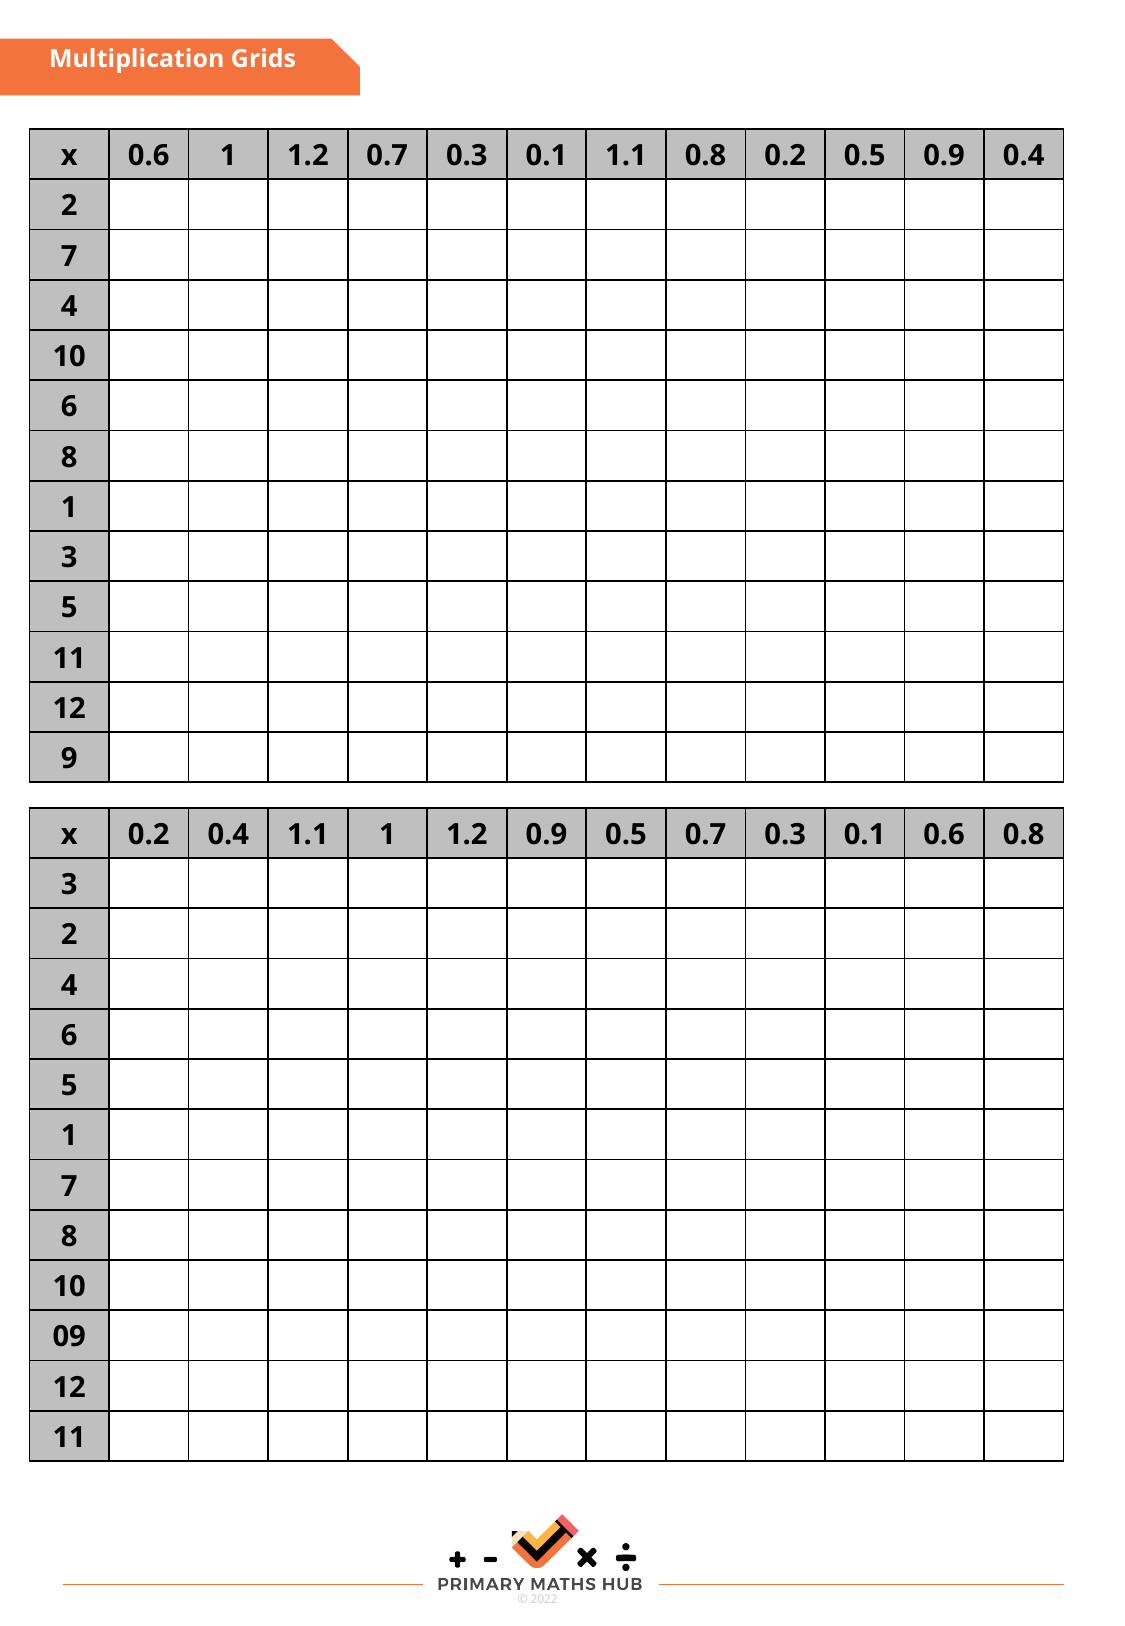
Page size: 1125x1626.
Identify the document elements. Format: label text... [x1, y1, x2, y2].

table_cell [508, 1010, 585, 1058]
table_cell [508, 632, 585, 681]
table_cell [349, 959, 426, 1008]
table_cell [985, 909, 1063, 958]
table_header 0.8 [667, 130, 745, 178]
table_cell 09 [30, 1311, 108, 1360]
table_cell [985, 632, 1063, 681]
table_header 0.5 [826, 130, 904, 178]
table_cell [587, 1110, 665, 1159]
table_cell [110, 1311, 188, 1360]
table_cell [189, 683, 267, 731]
table_cell [428, 959, 506, 1008]
table_cell [269, 331, 347, 379]
table_cell [905, 1110, 983, 1159]
table_cell [349, 733, 426, 781]
table_cell [349, 1261, 426, 1309]
table_cell [269, 1311, 347, 1360]
table_cell [746, 331, 824, 379]
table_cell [508, 1412, 585, 1460]
table_cell [189, 582, 267, 631]
table_cell [587, 683, 665, 731]
table_cell [667, 1010, 745, 1058]
table_cell [349, 1311, 426, 1360]
table_cell [746, 431, 824, 480]
table_cell [826, 230, 904, 279]
table_cell [189, 1010, 267, 1058]
table_cell [667, 532, 745, 580]
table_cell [30, 1361, 108, 1410]
table_cell [349, 381, 426, 430]
table_header 0.5 [587, 809, 665, 857]
table_cell [587, 1211, 665, 1259]
table_cell 8 [30, 431, 108, 480]
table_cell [428, 1412, 506, 1460]
table_cell [428, 381, 506, 430]
table_cell [985, 1010, 1063, 1058]
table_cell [428, 1361, 506, 1410]
table_cell [746, 733, 824, 781]
table_cell [667, 1110, 745, 1159]
table_cell [826, 1060, 904, 1108]
table_cell 6 [30, 381, 108, 430]
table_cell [269, 1361, 347, 1410]
table_cell [985, 180, 1063, 229]
table_cell [587, 909, 665, 958]
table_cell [30, 1412, 108, 1460]
table_cell [428, 482, 506, 530]
table_cell [905, 381, 983, 430]
table_cell [905, 909, 983, 958]
table_cell [269, 1160, 347, 1209]
table_cell [905, 582, 983, 631]
table_cell [110, 281, 188, 329]
table_cell [985, 431, 1063, 480]
table_cell [905, 1261, 983, 1309]
table_cell [269, 281, 347, 329]
table_cell [905, 1010, 983, 1058]
table_cell [667, 482, 745, 530]
table_cell [189, 381, 267, 430]
table_cell [746, 1010, 824, 1058]
table_cell [110, 331, 188, 379]
table_cell [269, 431, 347, 480]
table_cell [189, 1412, 267, 1460]
table_cell [110, 1110, 188, 1159]
table_cell [746, 281, 824, 329]
table_cell [110, 431, 188, 480]
table_cell [667, 1211, 745, 1259]
table_cell [110, 859, 188, 907]
table_cell [905, 331, 983, 379]
table_cell [746, 1211, 824, 1259]
table_cell [746, 180, 824, 229]
table_header 0.7 [349, 130, 426, 178]
table_cell [905, 532, 983, 580]
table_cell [667, 1311, 745, 1360]
table_cell [110, 582, 188, 631]
table_cell [189, 1261, 267, 1309]
table_header 0.6 [110, 130, 188, 178]
table_cell [110, 532, 188, 580]
table_cell [985, 582, 1063, 631]
table_cell [746, 230, 824, 279]
table_cell [905, 632, 983, 681]
table_cell 8 [30, 1211, 108, 1259]
table_cell [428, 733, 506, 781]
table_cell [189, 859, 267, 907]
table_cell [428, 431, 506, 480]
table_cell [349, 683, 426, 731]
table_cell [349, 331, 426, 379]
table_cell 10 [30, 1261, 108, 1309]
table_cell [110, 1160, 188, 1209]
table_header 0.7 [667, 809, 745, 857]
table_cell [508, 1211, 585, 1259]
table_cell [826, 431, 904, 480]
table_header x [30, 130, 108, 178]
table_cell [985, 331, 1063, 379]
table_cell [349, 582, 426, 631]
table_cell 7 [30, 230, 108, 279]
text_box Multiplication Grids [0, 37, 361, 97]
table_cell [985, 1261, 1063, 1309]
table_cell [189, 1361, 267, 1410]
table_cell 5 [30, 1060, 108, 1108]
table_cell [587, 482, 665, 530]
table_cell [667, 331, 745, 379]
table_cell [746, 1311, 824, 1360]
table_cell 5 [30, 582, 108, 631]
table_cell [508, 180, 585, 229]
picture [432, 1512, 648, 1597]
table_cell [826, 582, 904, 631]
table_cell [587, 431, 665, 480]
table_cell [269, 532, 347, 580]
table_cell [746, 1110, 824, 1159]
table_cell [269, 482, 347, 530]
table_cell [189, 1110, 267, 1159]
table_header 0.9 [905, 130, 983, 178]
table_cell [269, 733, 347, 781]
table_cell [746, 683, 824, 731]
table_cell [905, 683, 983, 731]
table_cell [826, 859, 904, 907]
table_cell [826, 909, 904, 958]
table_cell [826, 281, 904, 329]
table_cell [746, 909, 824, 958]
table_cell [269, 1412, 347, 1460]
table_cell [428, 1211, 506, 1259]
table_cell [508, 683, 585, 731]
table_cell [667, 683, 745, 731]
table_cell [428, 532, 506, 580]
table_cell [746, 532, 824, 580]
table_cell [110, 733, 188, 781]
table_cell [508, 331, 585, 379]
table_header 0.9 [508, 809, 585, 857]
table_cell [349, 1010, 426, 1058]
table_cell [349, 532, 426, 580]
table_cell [110, 1361, 188, 1410]
table_cell [985, 381, 1063, 430]
table_cell [667, 281, 745, 329]
table_cell [905, 959, 983, 1008]
table_cell [587, 733, 665, 781]
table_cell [746, 1361, 824, 1410]
table_cell 2 [30, 909, 108, 958]
table_cell [428, 230, 506, 279]
table_cell [826, 1110, 904, 1159]
table_cell [826, 331, 904, 379]
text_box © 2022 [429, 1584, 646, 1614]
table_header 1.2 [428, 809, 506, 857]
table_cell [428, 683, 506, 731]
table_cell [508, 1160, 585, 1209]
table_cell [110, 381, 188, 430]
table_cell [110, 959, 188, 1008]
table_cell [110, 1261, 188, 1309]
table_header 0.2 [110, 809, 188, 857]
table_cell [826, 1160, 904, 1209]
table_cell [189, 431, 267, 480]
table_cell [746, 381, 824, 430]
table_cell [826, 1311, 904, 1360]
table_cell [667, 1412, 745, 1460]
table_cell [667, 1361, 745, 1410]
table_cell [349, 909, 426, 958]
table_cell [985, 1311, 1063, 1360]
table_cell [587, 281, 665, 329]
table_cell [189, 331, 267, 379]
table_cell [587, 1361, 665, 1410]
table_header 0.3 [428, 130, 506, 178]
table_header 1.1 [269, 809, 347, 857]
table_cell 9 [30, 733, 108, 781]
table_cell [826, 733, 904, 781]
table_cell [985, 532, 1063, 580]
table_cell [508, 482, 585, 530]
table_cell [826, 1010, 904, 1058]
table_cell [826, 532, 904, 580]
table_cell [269, 582, 347, 631]
table_cell [508, 733, 585, 781]
table_cell [110, 180, 188, 229]
table_cell [985, 959, 1063, 1008]
table_cell [508, 582, 585, 631]
table_cell 12 [30, 683, 108, 731]
table_cell [269, 959, 347, 1008]
table_cell [428, 180, 506, 229]
table_cell [189, 230, 267, 279]
table_cell [110, 683, 188, 731]
table_cell 11 [30, 632, 108, 681]
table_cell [428, 1311, 506, 1360]
table_cell [110, 632, 188, 681]
table_cell [667, 1261, 745, 1309]
table_cell [826, 683, 904, 731]
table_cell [985, 1412, 1063, 1460]
table_cell 1 [30, 482, 108, 530]
table_cell [985, 1160, 1063, 1209]
table_cell [428, 909, 506, 958]
table_header 0.4 [985, 130, 1063, 178]
table_cell [985, 859, 1063, 907]
table_cell [905, 1211, 983, 1259]
table_cell [428, 859, 506, 907]
table_cell [189, 909, 267, 958]
table_cell [985, 733, 1063, 781]
table_cell [587, 582, 665, 631]
table_cell [269, 1261, 347, 1309]
table_cell [667, 1060, 745, 1108]
table_cell [508, 1110, 585, 1159]
table_cell [189, 1211, 267, 1259]
table_cell [905, 281, 983, 329]
table_cell [269, 1010, 347, 1058]
table_cell [905, 859, 983, 907]
table_cell [189, 1160, 267, 1209]
table_cell [667, 959, 745, 1008]
table_cell [508, 1060, 585, 1108]
table_cell [667, 632, 745, 681]
table_cell [269, 1060, 347, 1108]
table_cell [428, 1160, 506, 1209]
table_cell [587, 1311, 665, 1360]
table_header 0.1 [508, 130, 585, 178]
table_cell [587, 859, 665, 907]
table_cell [189, 632, 267, 681]
table_cell [508, 230, 585, 279]
table_cell [110, 482, 188, 530]
table_cell [587, 1261, 665, 1309]
table_cell [826, 180, 904, 229]
table_cell [349, 1060, 426, 1108]
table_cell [826, 1361, 904, 1410]
table_cell [349, 482, 426, 530]
table_cell [587, 1010, 665, 1058]
table_header 0.1 [826, 809, 904, 857]
table_cell [905, 431, 983, 480]
table_cell [269, 1211, 347, 1259]
table_header 0.3 [746, 809, 824, 857]
table_cell [269, 632, 347, 681]
table_header 0.4 [189, 809, 267, 857]
table_cell [826, 1211, 904, 1259]
table_cell [587, 1060, 665, 1108]
table_cell [746, 1160, 824, 1209]
table_cell [746, 582, 824, 631]
table_cell [667, 230, 745, 279]
table_cell [905, 482, 983, 530]
table_cell [110, 1010, 188, 1058]
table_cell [985, 1361, 1063, 1410]
table_cell [985, 1110, 1063, 1159]
table_cell [905, 180, 983, 229]
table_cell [905, 1311, 983, 1360]
table_cell [508, 532, 585, 580]
table_cell [428, 1010, 506, 1058]
table_cell [905, 1060, 983, 1108]
table_cell [269, 859, 347, 907]
table_header x [30, 809, 108, 857]
table_header 1.2 [269, 130, 347, 178]
table_cell [428, 632, 506, 681]
table_cell [508, 431, 585, 480]
table_cell [110, 1211, 188, 1259]
table_cell [189, 1311, 267, 1360]
table_cell [428, 1110, 506, 1159]
table_cell [587, 959, 665, 1008]
table_cell [667, 909, 745, 958]
table_header 0.6 [905, 809, 983, 857]
table_cell 3 [30, 532, 108, 580]
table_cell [905, 1361, 983, 1410]
table_cell [349, 1110, 426, 1159]
table_cell [349, 431, 426, 480]
table_cell [667, 733, 745, 781]
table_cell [349, 1412, 426, 1460]
table_cell [667, 582, 745, 631]
table_cell [587, 331, 665, 379]
table_cell [985, 281, 1063, 329]
table_cell [189, 532, 267, 580]
table_header 0.2 [746, 130, 824, 178]
table_cell 6 [30, 1010, 108, 1058]
table_header 0.8 [985, 809, 1063, 857]
table_cell [985, 1060, 1063, 1108]
table_cell [826, 959, 904, 1008]
table_cell [349, 1211, 426, 1259]
table_cell [349, 180, 426, 229]
table_cell [905, 230, 983, 279]
table_cell [667, 1160, 745, 1209]
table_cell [349, 1361, 426, 1410]
table_cell [587, 230, 665, 279]
table_cell [428, 1261, 506, 1309]
table_cell [189, 1060, 267, 1108]
table_cell [667, 431, 745, 480]
table_cell [110, 1060, 188, 1108]
table_cell [269, 381, 347, 430]
table_cell [428, 1060, 506, 1108]
table_cell [508, 281, 585, 329]
table_cell [189, 281, 267, 329]
table_cell [508, 1261, 585, 1309]
table_cell [428, 331, 506, 379]
table_header 1 [189, 130, 267, 178]
table_cell [269, 180, 347, 229]
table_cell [746, 1412, 824, 1460]
table_header 1 [349, 809, 426, 857]
table_cell [746, 959, 824, 1008]
table_cell 2 [30, 180, 108, 229]
table_cell 10 [30, 331, 108, 379]
table_cell [826, 1261, 904, 1309]
table_cell [746, 859, 824, 907]
table_cell [508, 381, 585, 430]
table_cell [667, 381, 745, 430]
table_cell [587, 381, 665, 430]
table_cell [508, 1361, 585, 1410]
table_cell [905, 1412, 983, 1460]
table_cell [110, 230, 188, 279]
table_cell [746, 632, 824, 681]
table_cell [746, 482, 824, 530]
table_cell [508, 909, 585, 958]
table_cell [349, 859, 426, 907]
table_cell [826, 1412, 904, 1460]
table_cell [428, 582, 506, 631]
table_cell [189, 180, 267, 229]
table_cell [508, 959, 585, 1008]
table_cell [746, 1261, 824, 1309]
table_cell 3 [30, 859, 108, 907]
table_cell [587, 180, 665, 229]
table_cell [269, 909, 347, 958]
table_cell [826, 632, 904, 681]
table_cell [349, 230, 426, 279]
table_cell 7 [30, 1160, 108, 1209]
table_cell [349, 281, 426, 329]
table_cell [508, 1311, 585, 1360]
table_cell [508, 859, 585, 907]
table_cell [587, 632, 665, 681]
table_cell [826, 381, 904, 430]
table_cell [667, 859, 745, 907]
table_cell [428, 281, 506, 329]
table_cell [587, 1412, 665, 1460]
table_cell [189, 733, 267, 781]
table_header 1.1 [587, 130, 665, 178]
table_cell 1 [30, 1110, 108, 1159]
table_cell 4 [30, 281, 108, 329]
table_cell [269, 230, 347, 279]
table_cell [349, 632, 426, 681]
table_cell [905, 733, 983, 781]
table_cell [189, 959, 267, 1008]
table_cell [985, 683, 1063, 731]
table_cell [905, 1160, 983, 1209]
table_cell [826, 482, 904, 530]
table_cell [110, 1412, 188, 1460]
table_cell [269, 683, 347, 731]
table_cell 4 [30, 959, 108, 1008]
table_cell [189, 482, 267, 530]
table_cell [985, 230, 1063, 279]
table_cell [746, 1060, 824, 1108]
table_cell [985, 482, 1063, 530]
table_cell [587, 532, 665, 580]
table_cell [110, 909, 188, 958]
table_cell [667, 180, 745, 229]
table_cell [985, 1211, 1063, 1259]
table_cell [269, 1110, 347, 1159]
table_cell [349, 1160, 426, 1209]
table_cell [587, 1160, 665, 1209]
